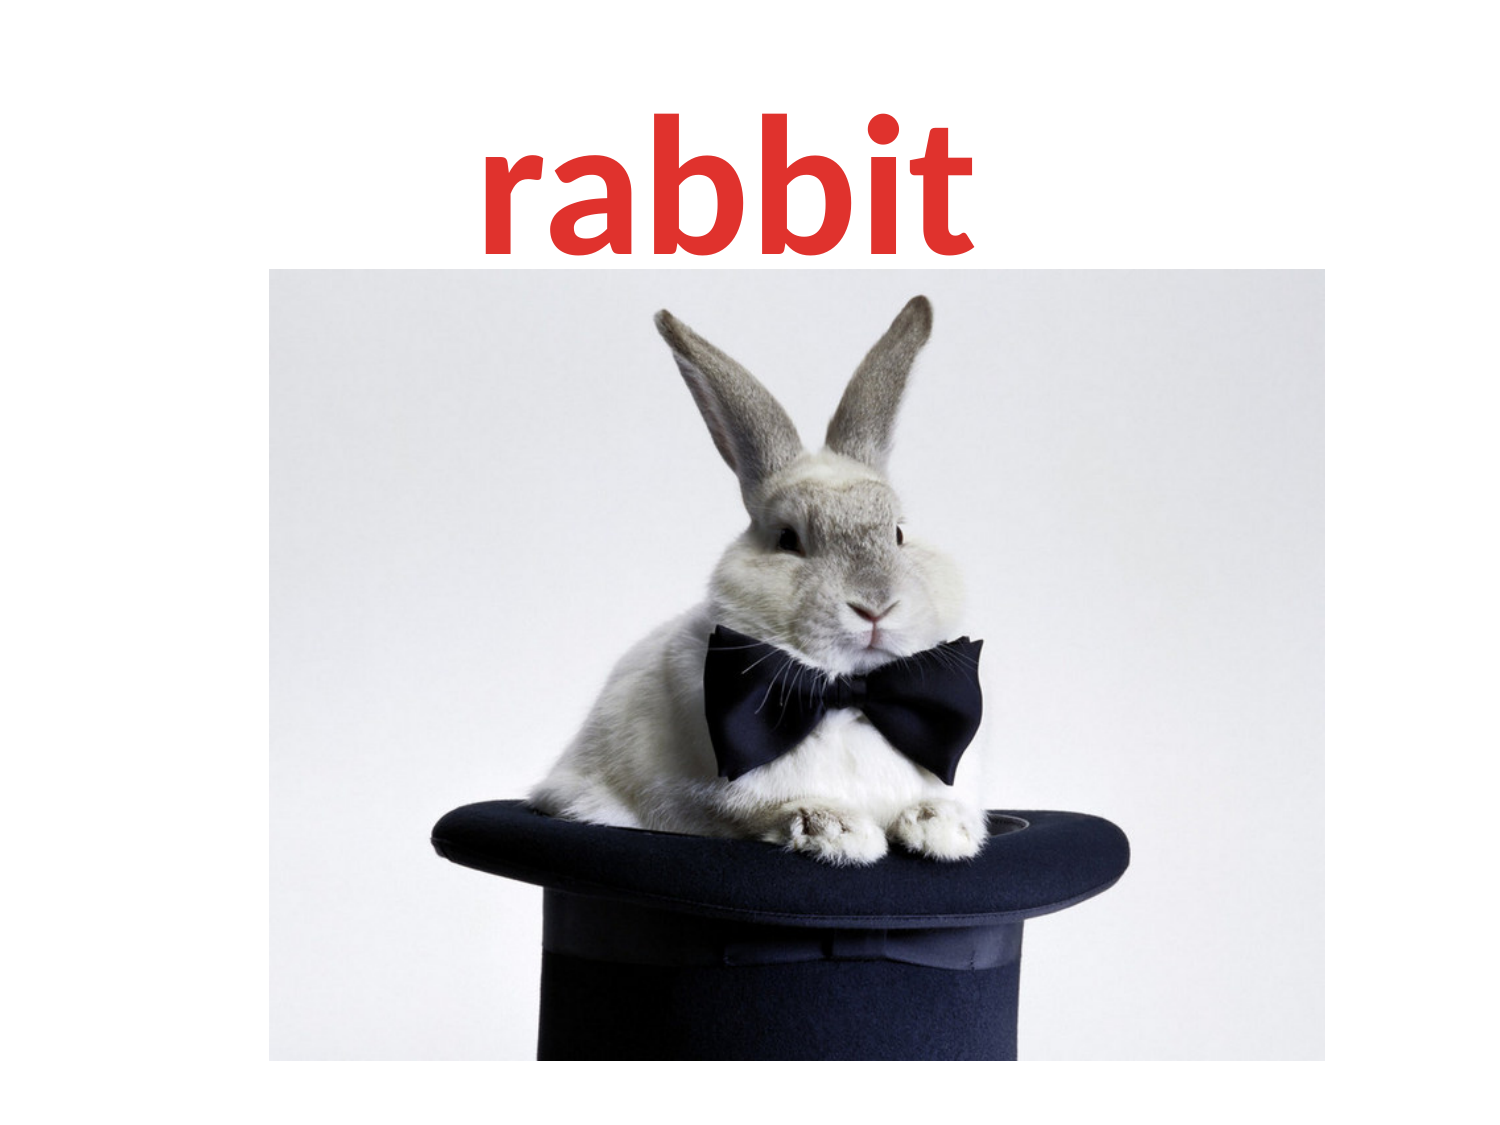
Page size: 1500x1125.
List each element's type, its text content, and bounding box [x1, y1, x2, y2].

picture [269, 269, 1325, 1061]
text_box rabbit [460, 46, 994, 267]
